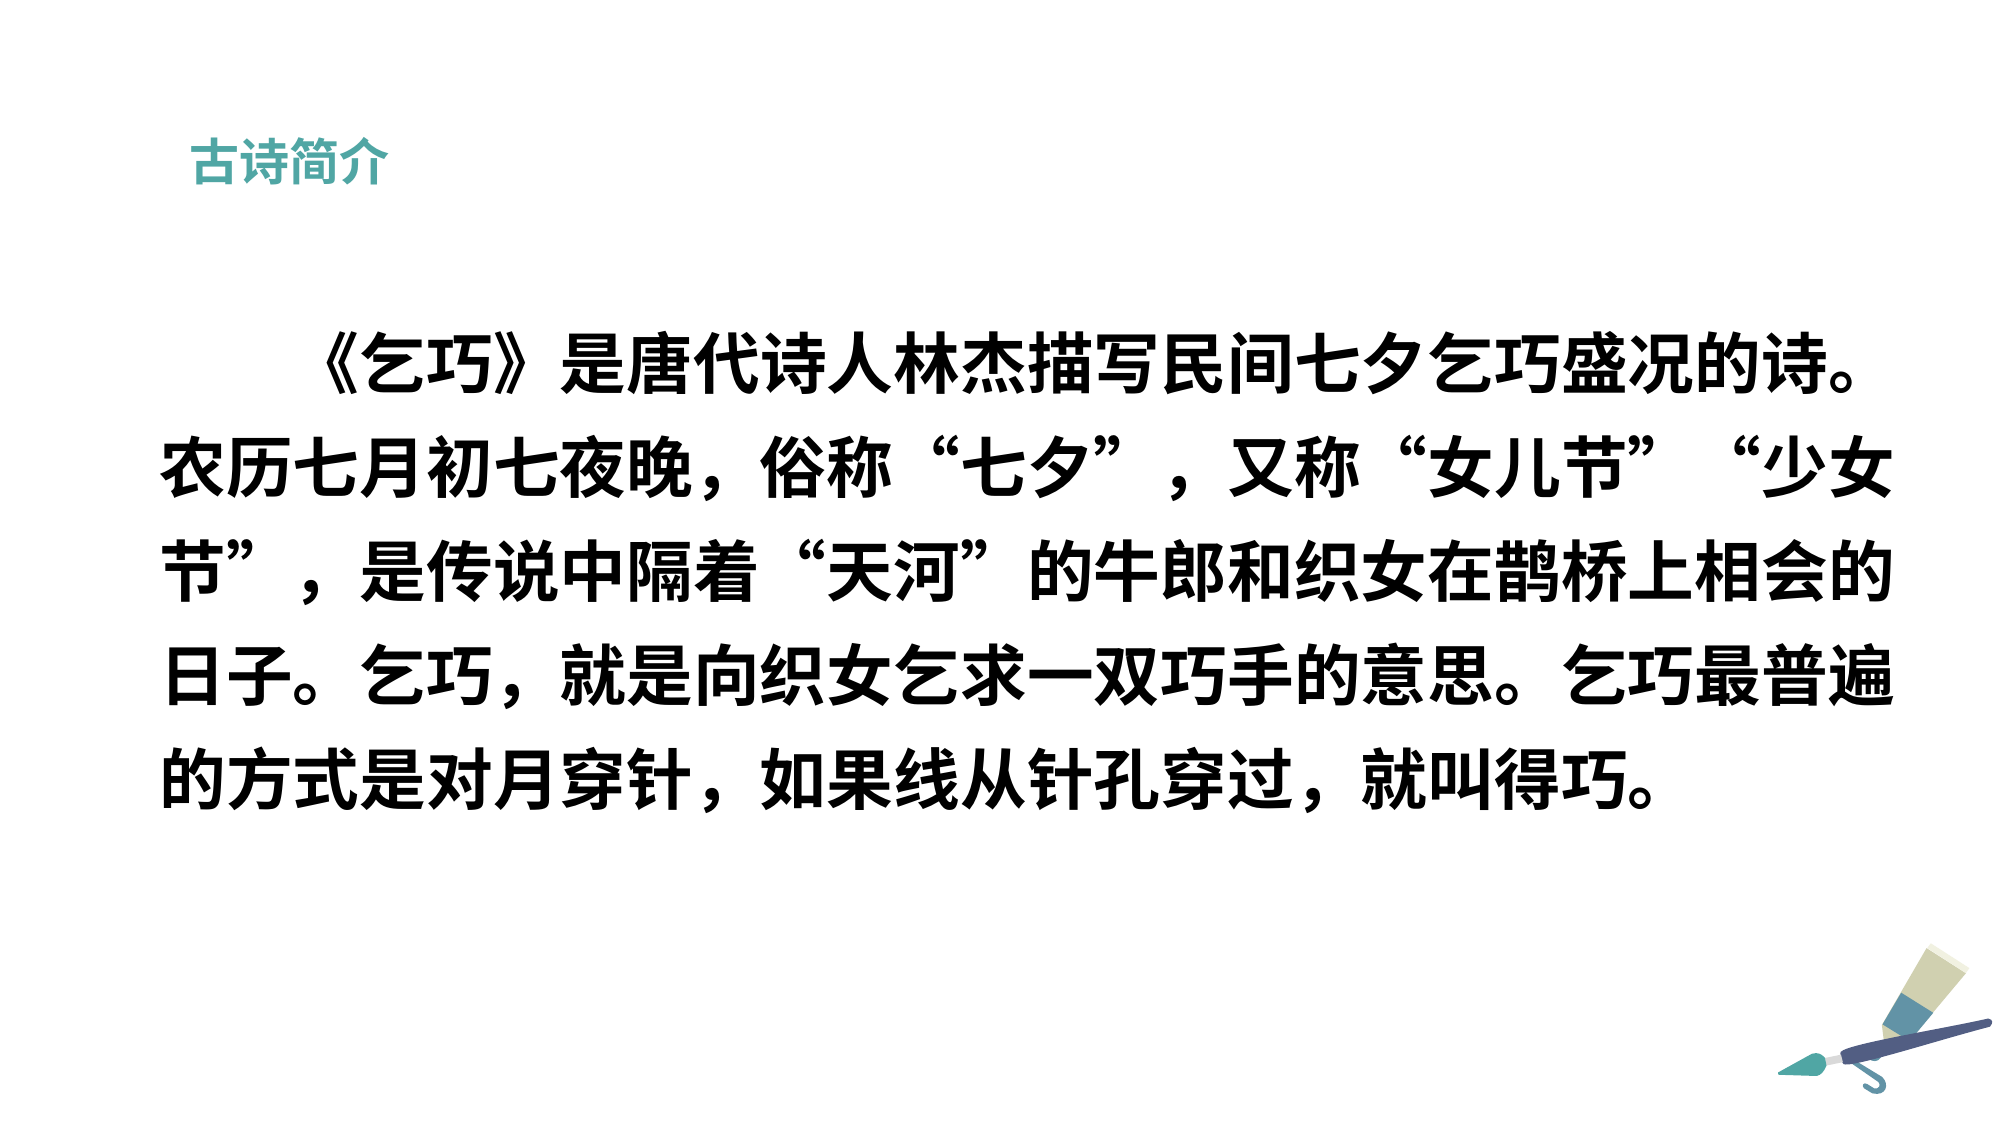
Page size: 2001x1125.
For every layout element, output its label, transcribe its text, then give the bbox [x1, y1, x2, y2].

text_box 古诗简介 [174, 123, 405, 199]
text_box 《乞巧》是唐代诗人林杰描写民间七夕乞巧盛况的诗。农历七月初七夜晚，俗称“七夕”，又称“女儿节”“少女节”，是传说中隔着“天河”的牛郎和织女在鹊桥上相会的日子。乞巧，就是向织女乞求一双巧手的意思。乞巧最普遍的方式是对月穿针，如果线从针孔穿过，就叫得巧。 [139, 287, 1928, 932]
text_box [1811, 945, 1974, 1125]
